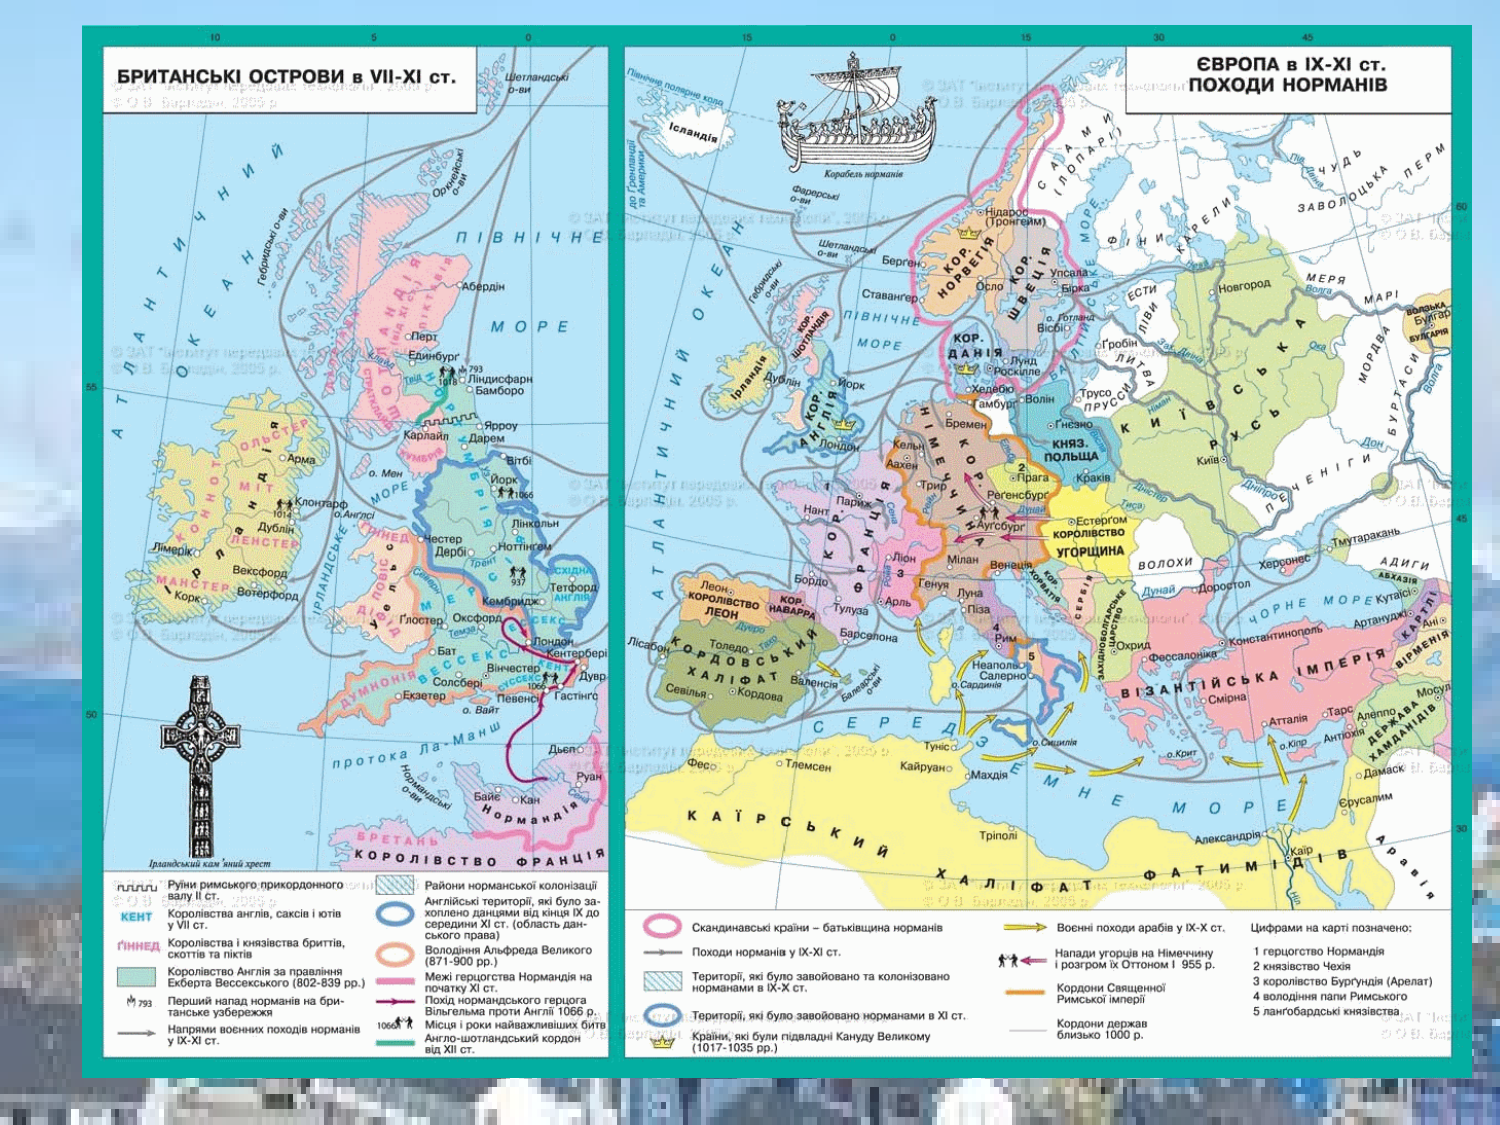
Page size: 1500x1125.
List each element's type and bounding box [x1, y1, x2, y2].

picture [81, 25, 1472, 1079]
table_cell [0, 0, 1500, 1125]
